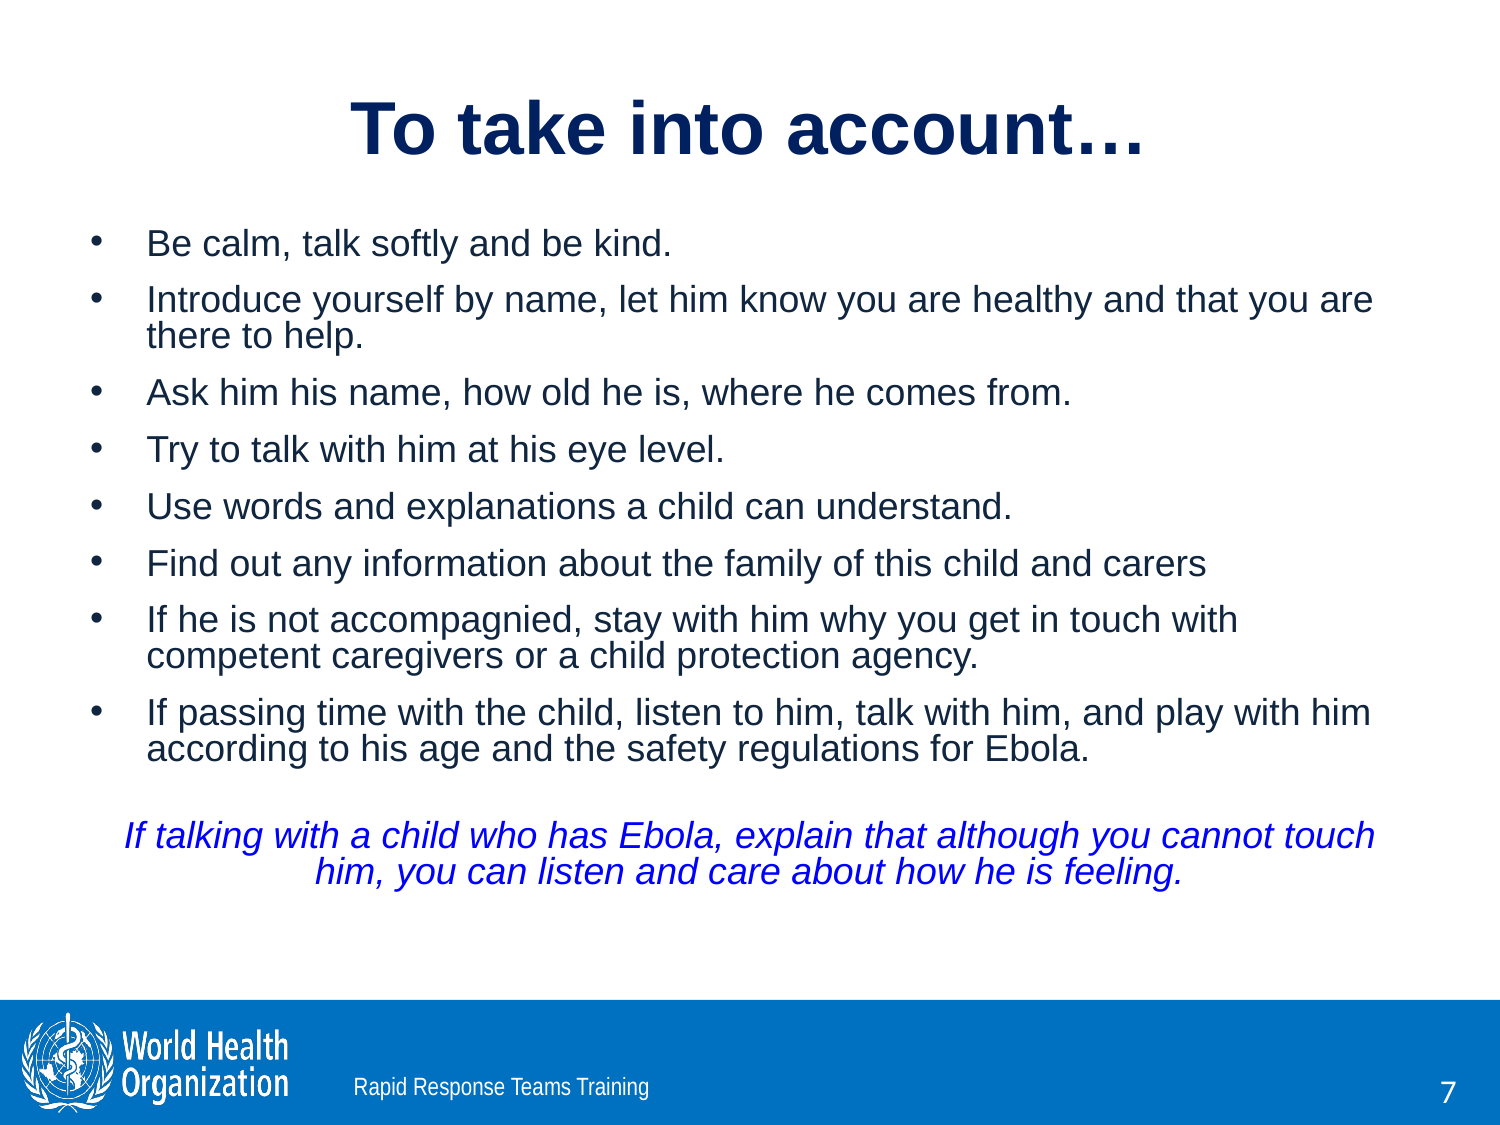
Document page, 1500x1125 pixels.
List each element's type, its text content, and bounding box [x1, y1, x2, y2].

title To take into account… [75, 30, 1425, 219]
picture [21, 1012, 288, 1113]
list Be calm, talk softly and be kind. Introduce yourself by name, let him know you are healthy and that you are there to help. Ask him his name, how old he is, where he comes from. Try to talk with him at his eye level. Use words and explanations a child can understand. Find out any information about the family of this child and carers If he is not accompagnied, stay with him why you get in touch with competent caregivers or a child protection agency. If passing time with the child, listen to him, talk with him, and play with him according to his age and the safety regulations for Ebola. If talking with a child who has Ebola, explain that although you cannot touch him, you can listen and care about how he is feeling. [75, 219, 1425, 882]
